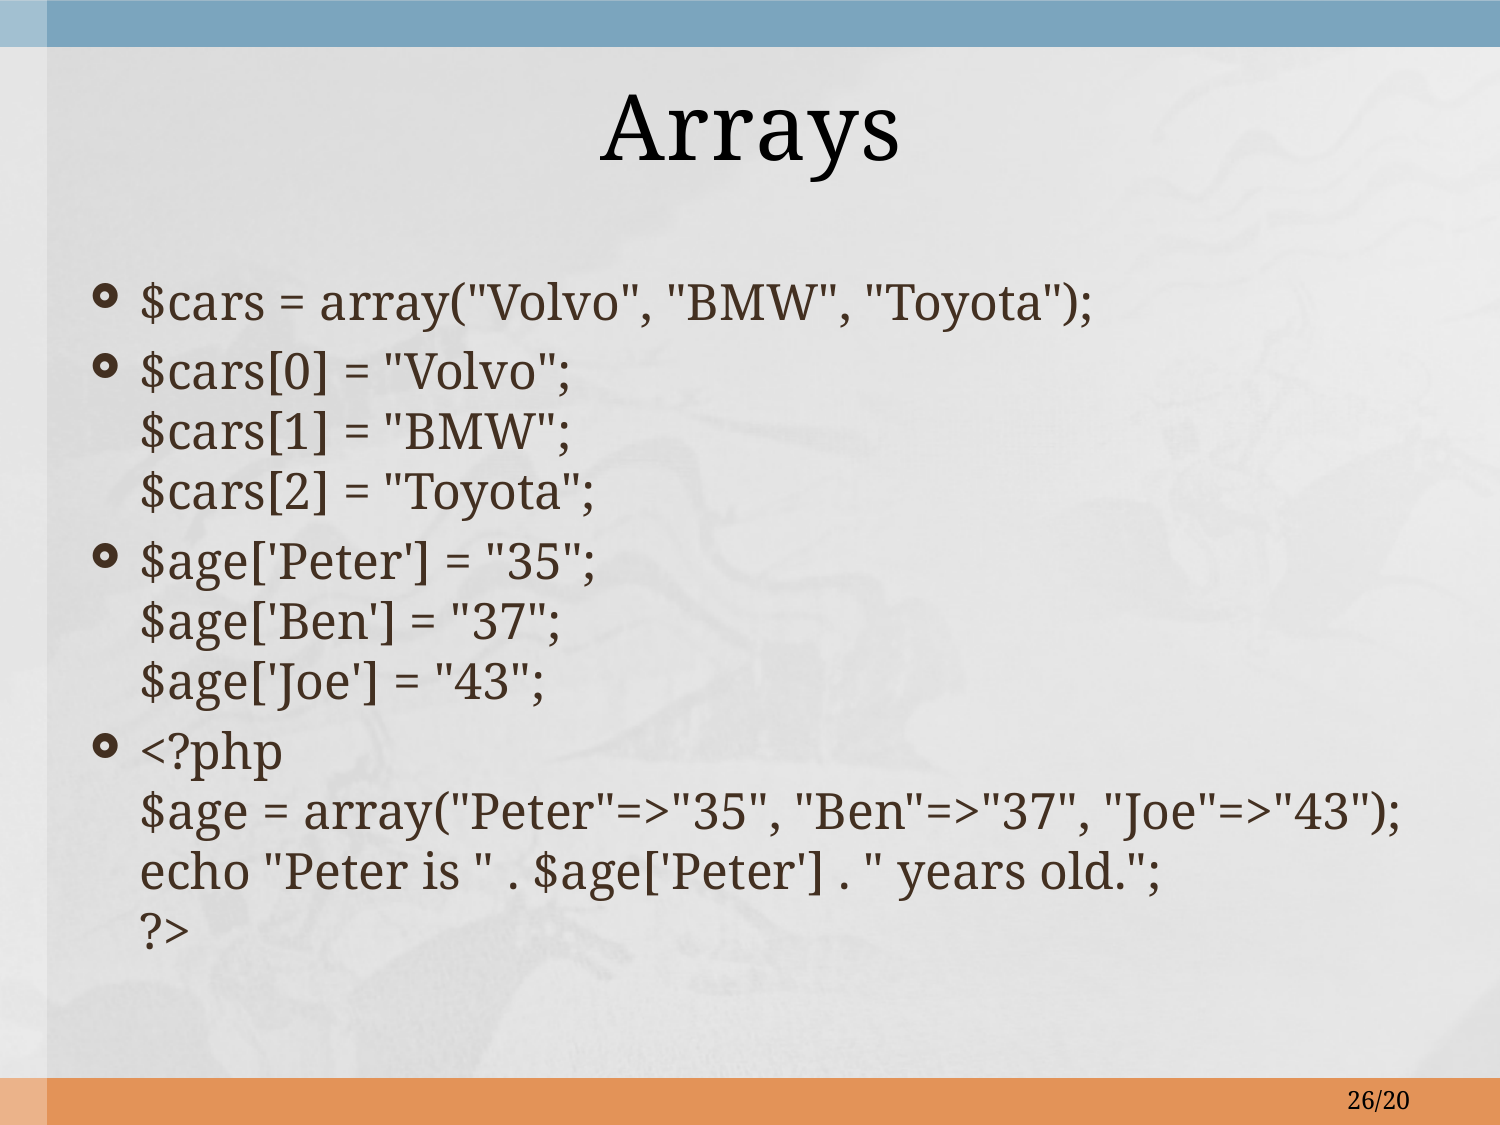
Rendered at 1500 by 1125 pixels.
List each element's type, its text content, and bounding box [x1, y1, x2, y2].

slide_number 26/20 [1074, 1078, 1425, 1125]
list $cars = array("Volvo", "BMW", "Toyota"); $cars[0] = "Volvo"; $cars[1] = "BMW"; $cars[2] = "Toyota"; $age['Peter'] = "35"; $age['Ben'] = "37"; $age['Joe'] = "43"; <?php $age = array("Peter"=>"35", "Ben"=>"37", "Joe"=>"43"); echo "Peter is " . $age['Peter'] . " years old."; ?> [75, 262, 1425, 1005]
title Arrays [49, 46, 1454, 202]
